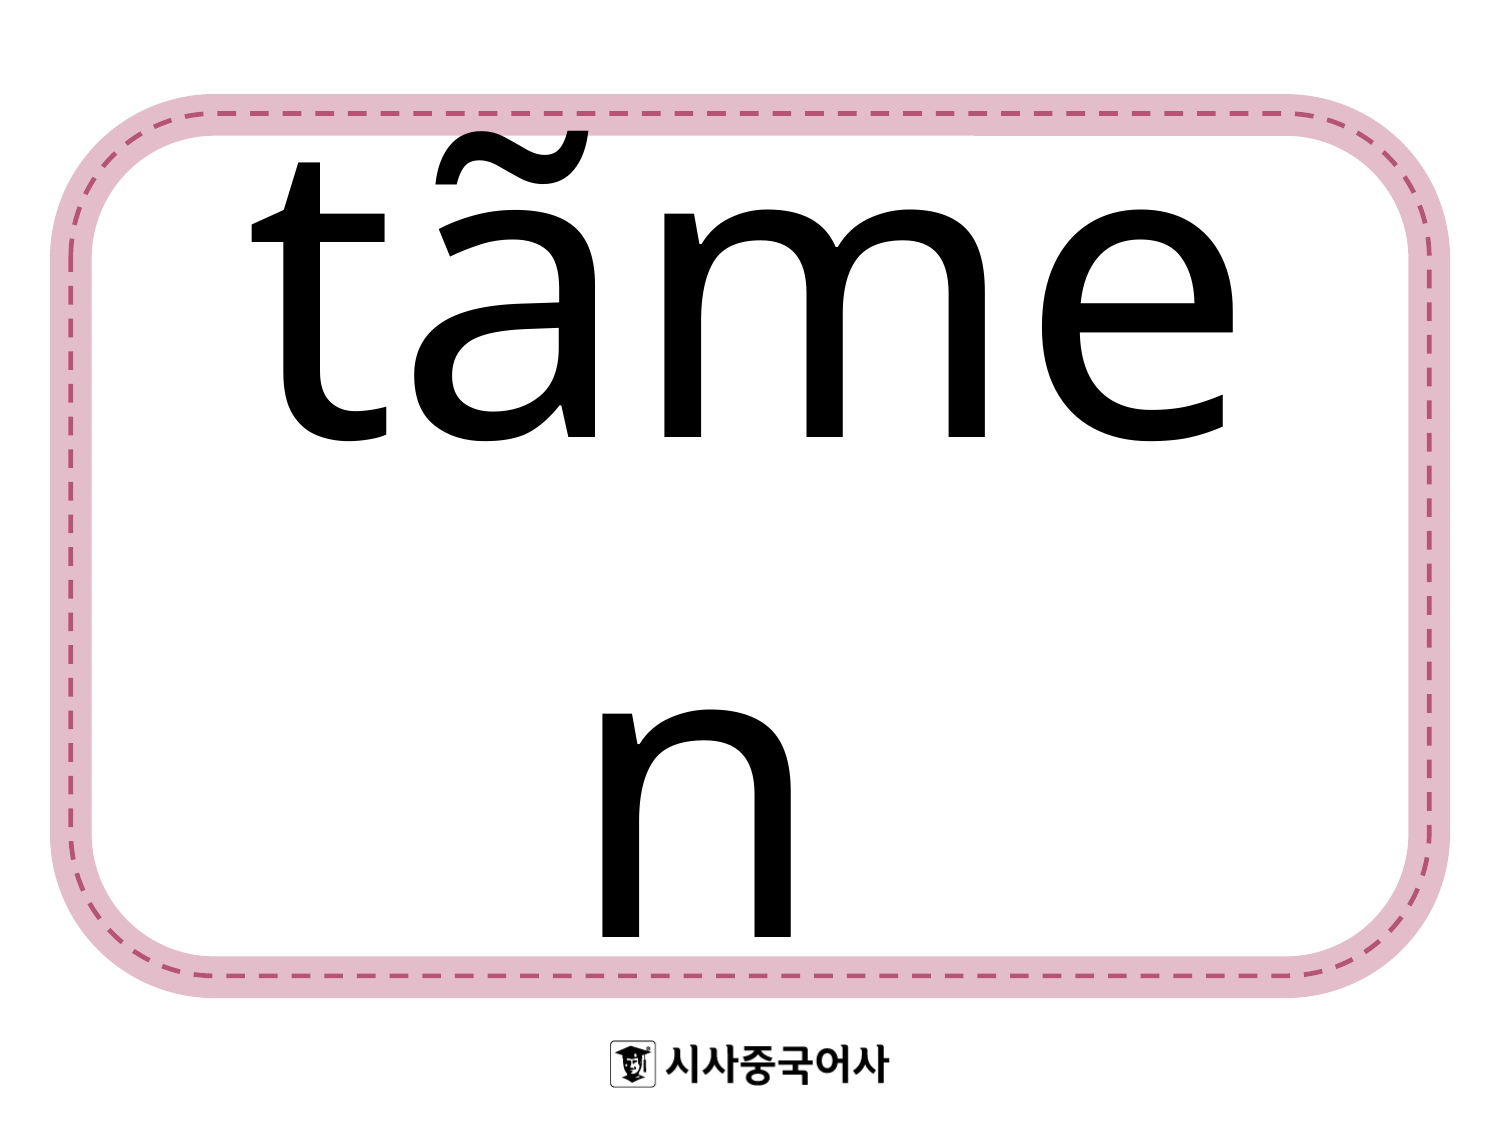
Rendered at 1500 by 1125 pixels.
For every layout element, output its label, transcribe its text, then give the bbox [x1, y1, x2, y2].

text_box tãmen [145, 189, 1354, 853]
picture [602, 1034, 898, 1094]
